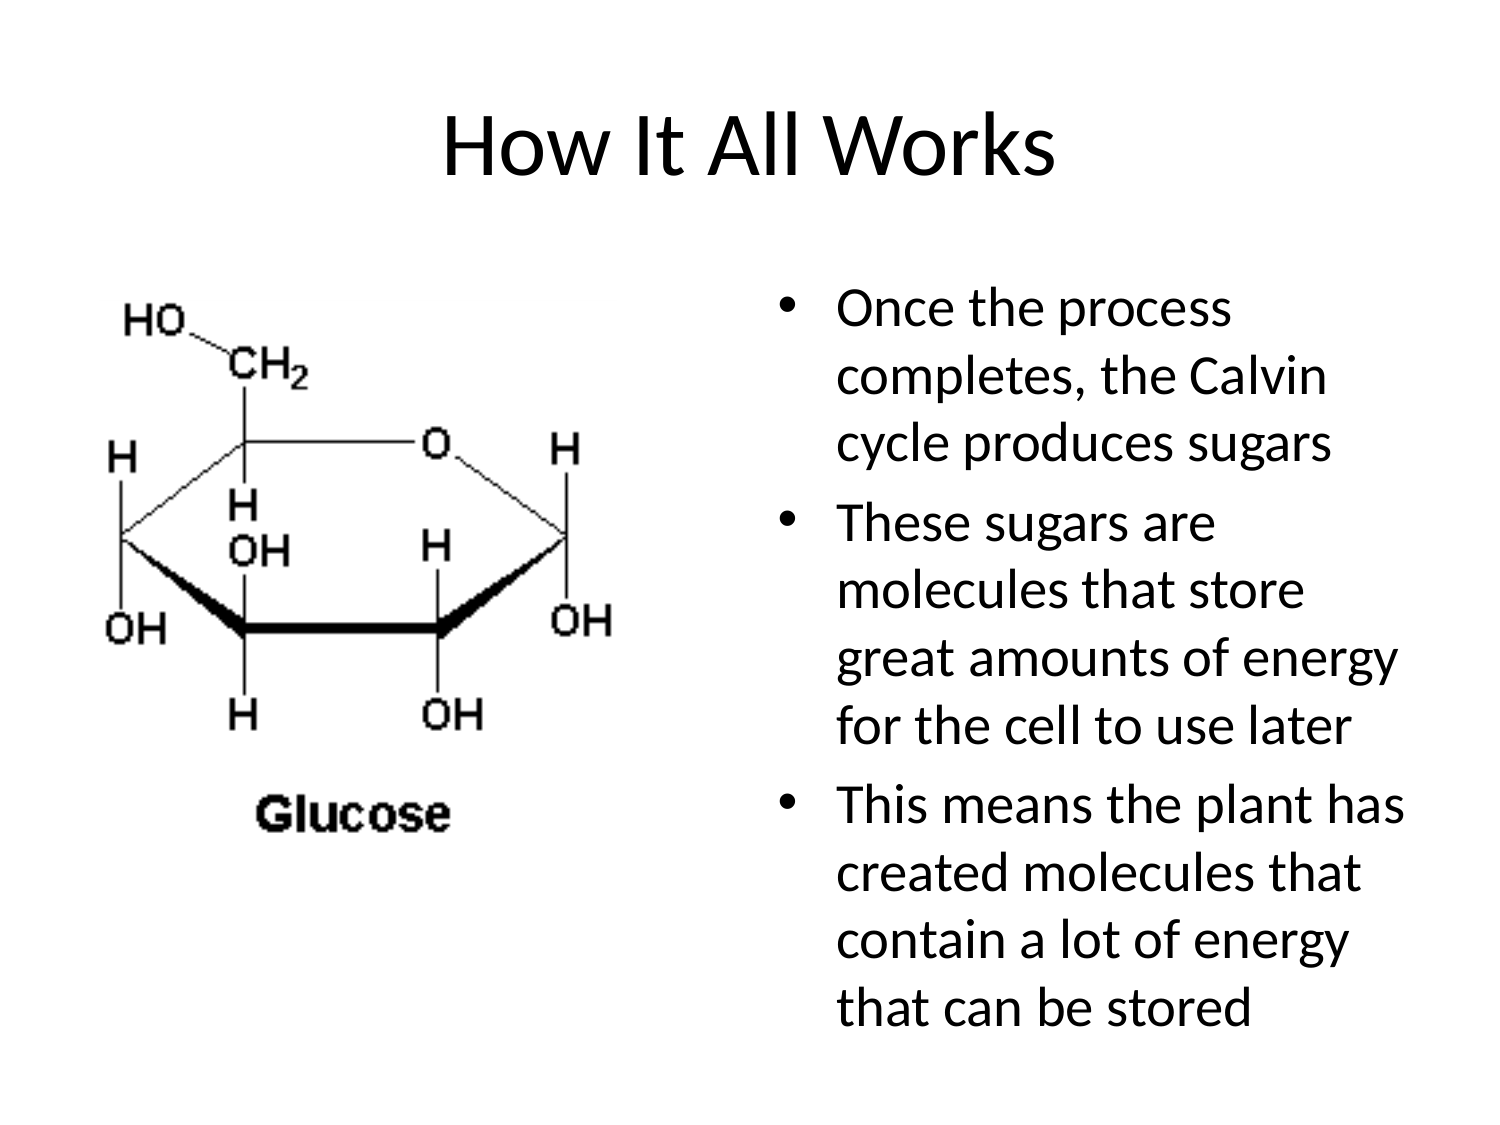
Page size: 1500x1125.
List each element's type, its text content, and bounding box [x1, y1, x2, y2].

picture [99, 299, 617, 841]
title How It All Works [75, 45, 1425, 233]
list Once the process completes, the Calvin cycle produces sugars These sugars are molecules that store great amounts of energy for the cell to use later This means the plant has created molecules that contain a lot of energy that can be stored [762, 262, 1425, 1088]
